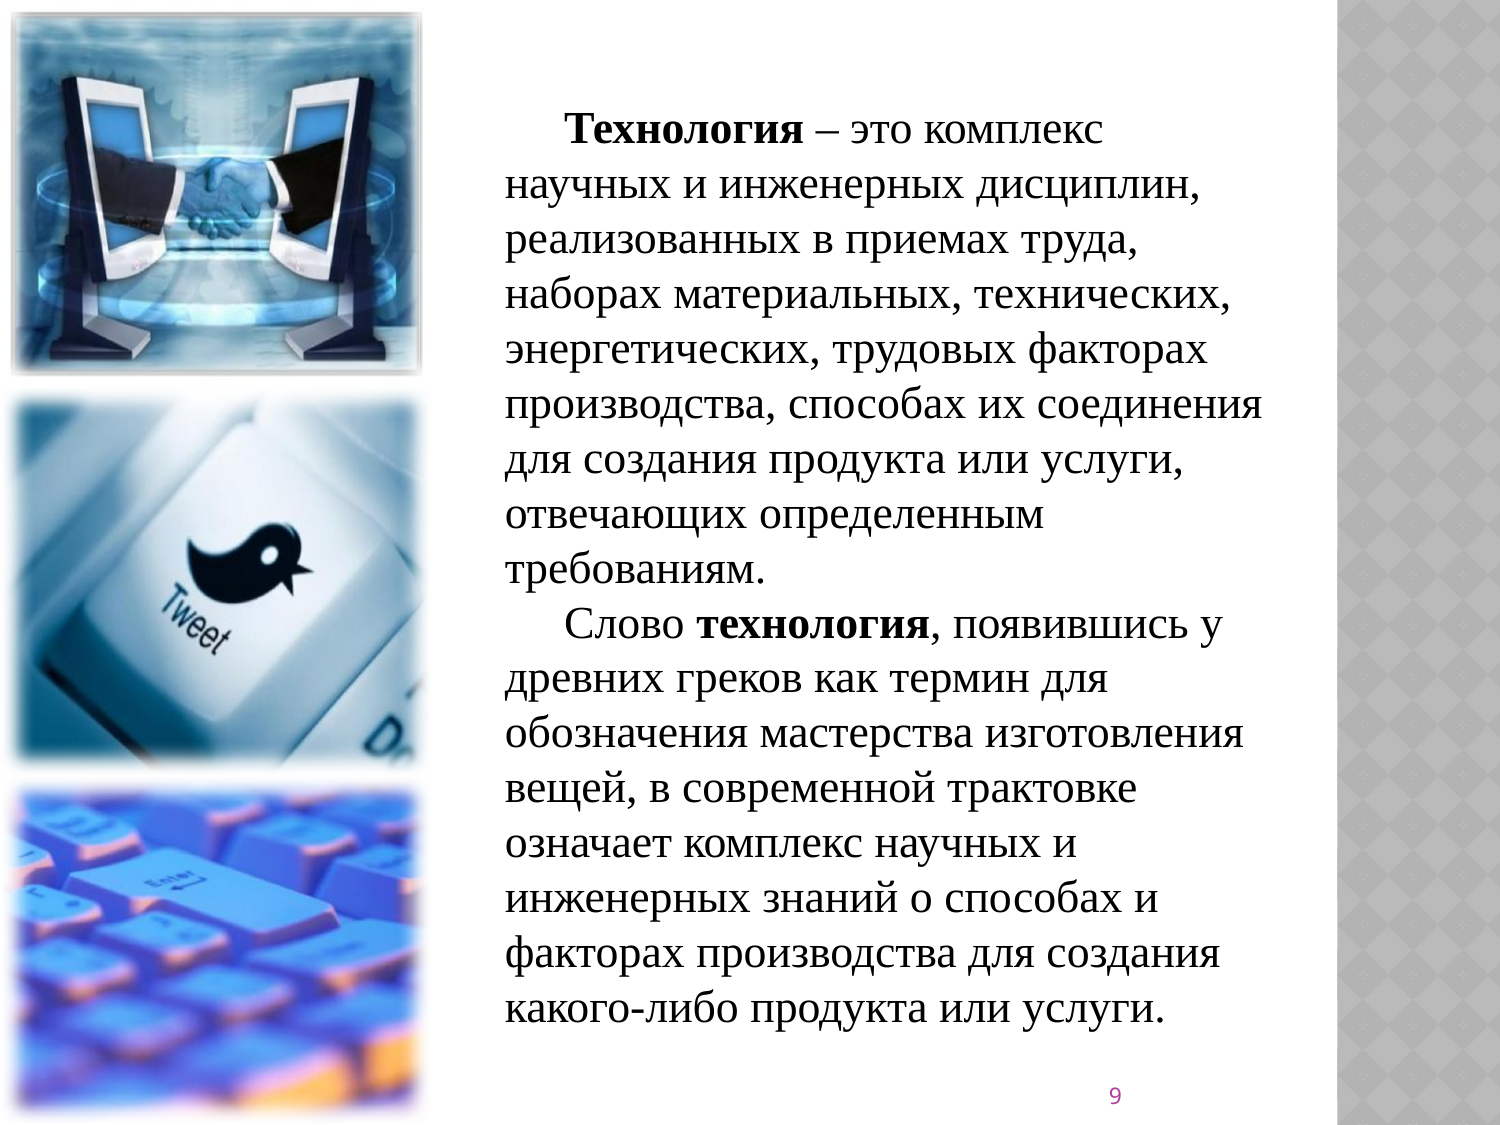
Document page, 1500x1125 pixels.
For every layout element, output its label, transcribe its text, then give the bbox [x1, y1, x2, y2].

slide_number 9 [1025, 1075, 1122, 1113]
picture [0, 384, 432, 776]
text_box Технология – это комплекс научных и инженерных дисциплин, реализованных в приемах труда, наборах материальных, технических, энергетических, трудовых факторах производства, способах их соединения для создания продукта или услуги, отвечающих определенным требованиям. Слово технология, появившись у древних греков как термин для обозначения мастерства изготовления вещей, в современной трактовке означает комплекс научных и инженерных знаний о способах и факторах производства для создания какого-либо продукта или услуги. [490, 90, 1288, 1040]
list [0, 0, 432, 384]
picture [0, 783, 432, 1125]
